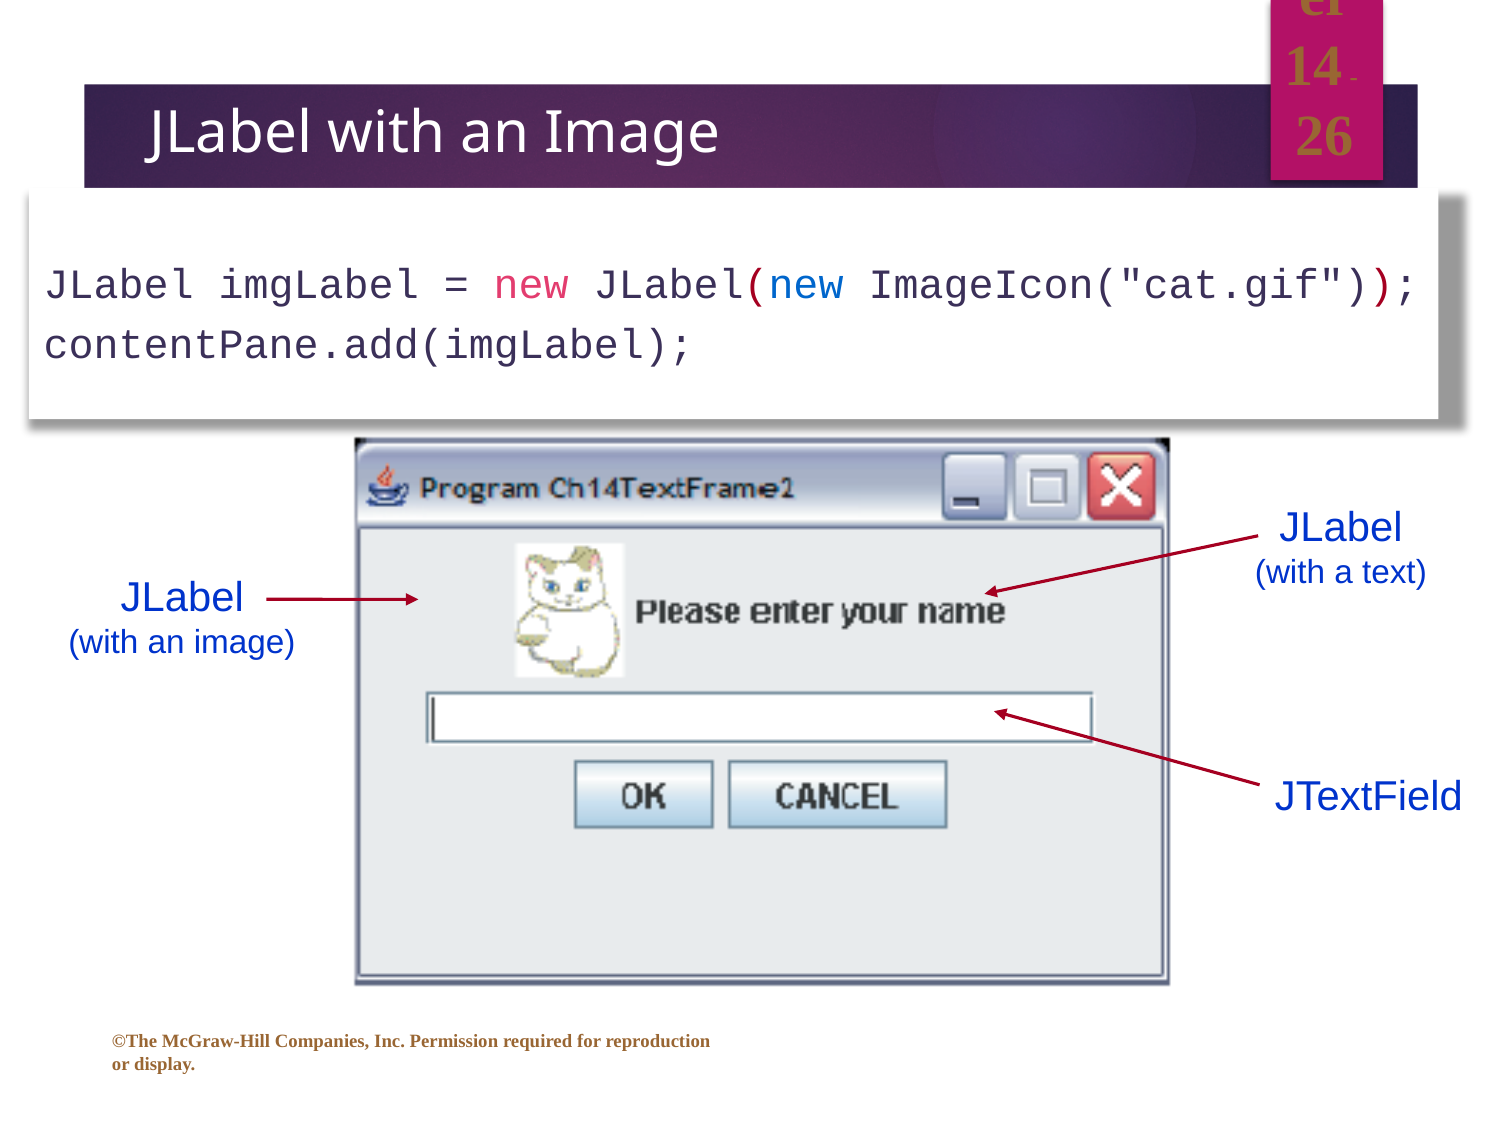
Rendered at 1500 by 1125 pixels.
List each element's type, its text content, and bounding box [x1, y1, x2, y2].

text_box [993, 710, 1500, 827]
picture [347, 430, 1186, 995]
text_box JLabel imgLabel = new JLabel(new ImageIcon("cat.gif")); contentPane.add(imgLabel); [28, 187, 1439, 420]
footer ©The McGraw-Hill Companies, Inc. Permission required for reproduction or display. [96, 1044, 731, 1082]
slide_number Chapter 14 - 26 [1259, 48, 1390, 175]
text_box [984, 492, 1473, 599]
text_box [50, 562, 419, 669]
title JLabel with an Image [134, 66, 1348, 187]
